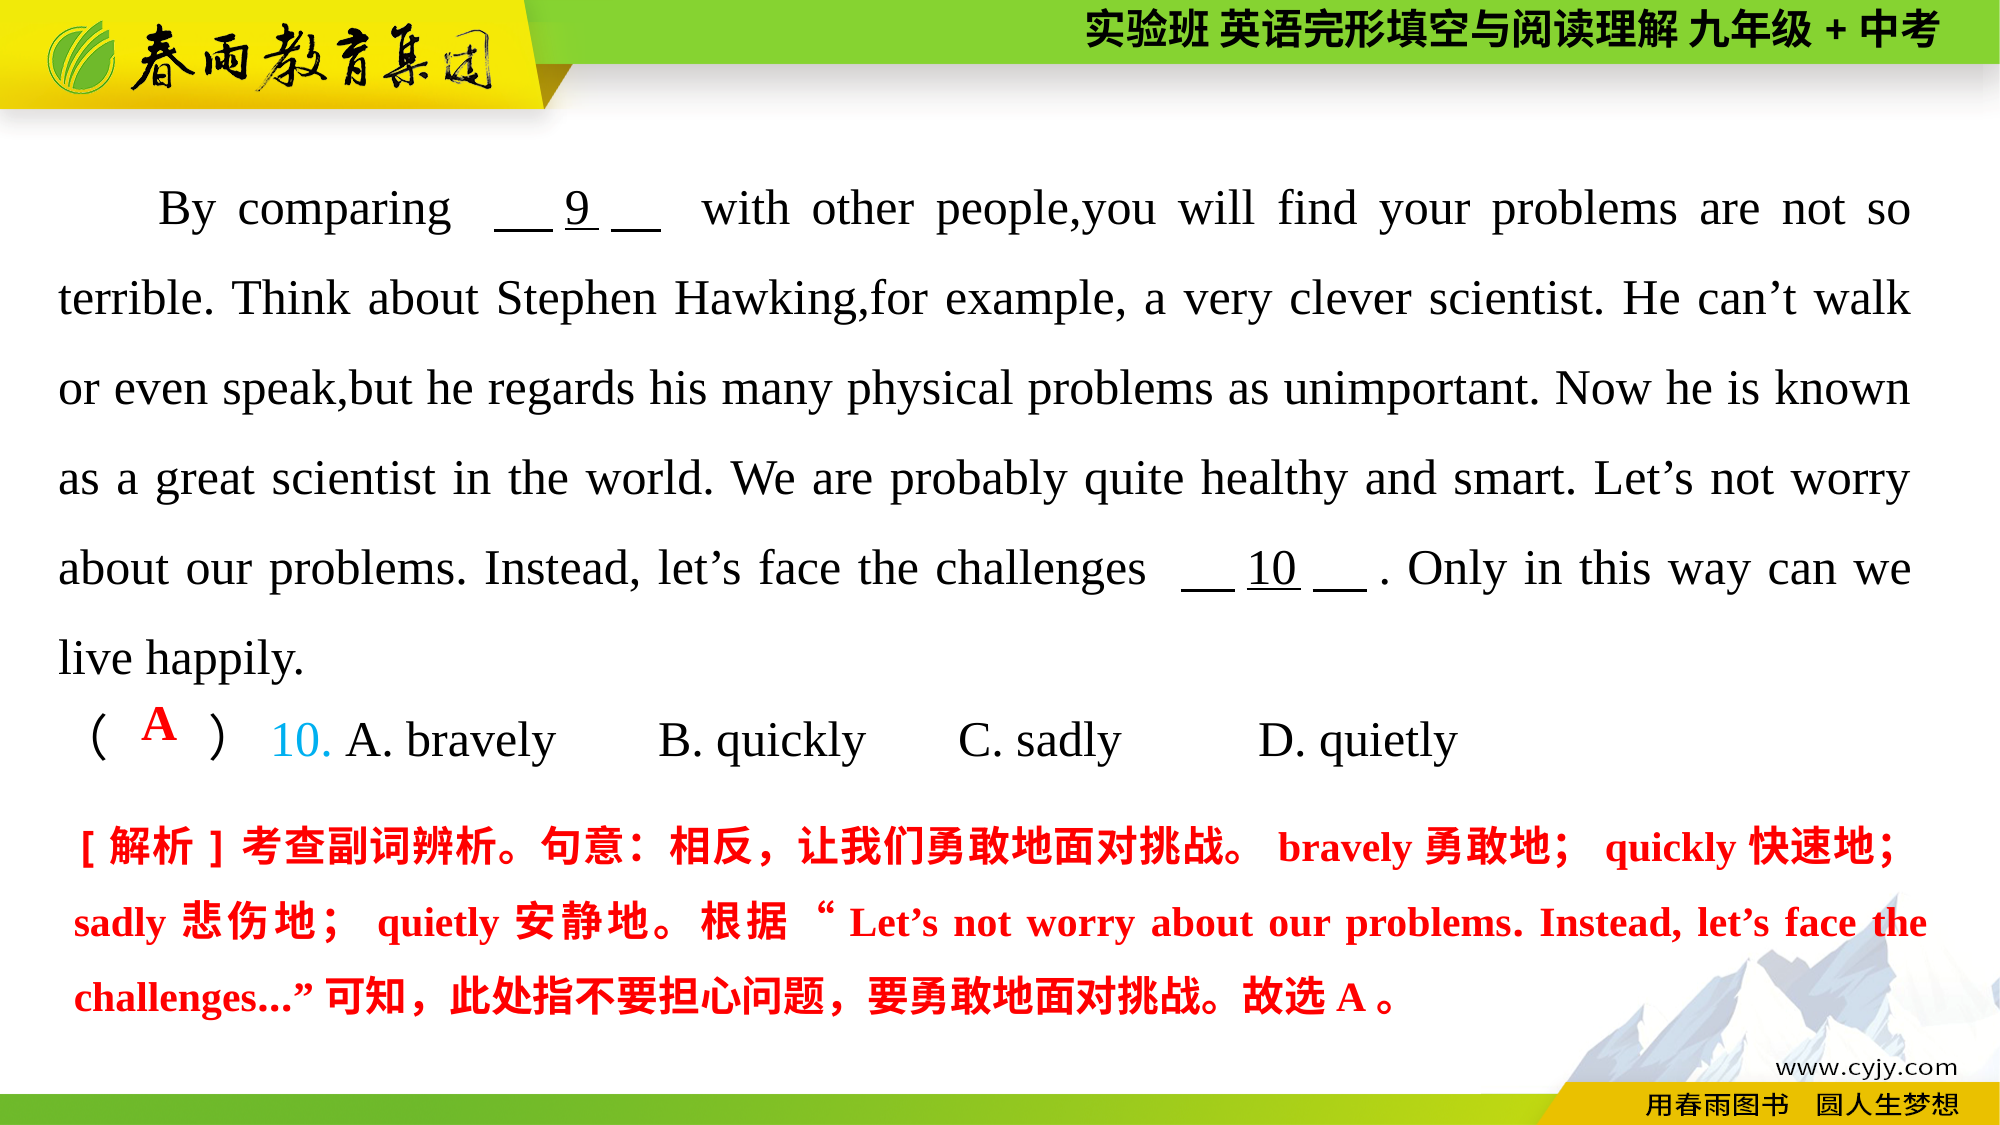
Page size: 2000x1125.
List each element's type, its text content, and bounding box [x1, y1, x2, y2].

text_box A [126, 682, 192, 758]
text_box [解析]考查副词辨析。句意：相反，让我们勇敢地面对挑战。bravely勇敢地；quickly快速地；sadly悲伤地；quietly安静地。根据“Let’s not worry about our problems. Instead, let’s face the challenges...”可知，此处指不要担心问题，要勇敢地面对挑战。故选A。 [58, 786, 1943, 1027]
text_box （ ）10. A. bravely B. quickly C. sadly D. quietly [43, 698, 1928, 774]
picture [0, 0, 2000, 1125]
list By comparing 9 with other people,you will find your problems are not so terrible. Think about Stephen Hawking,for example, a very clever scientist. He can’t walk or even speak,but he regards his many physical problems as unimportant. Now he is known as a great scientist in the world. We are probably quite healthy and smart. Let’s not worry about our problems. Instead, let’s face the challenges 10 . Only in this way can we live happily. [43, 137, 1928, 698]
